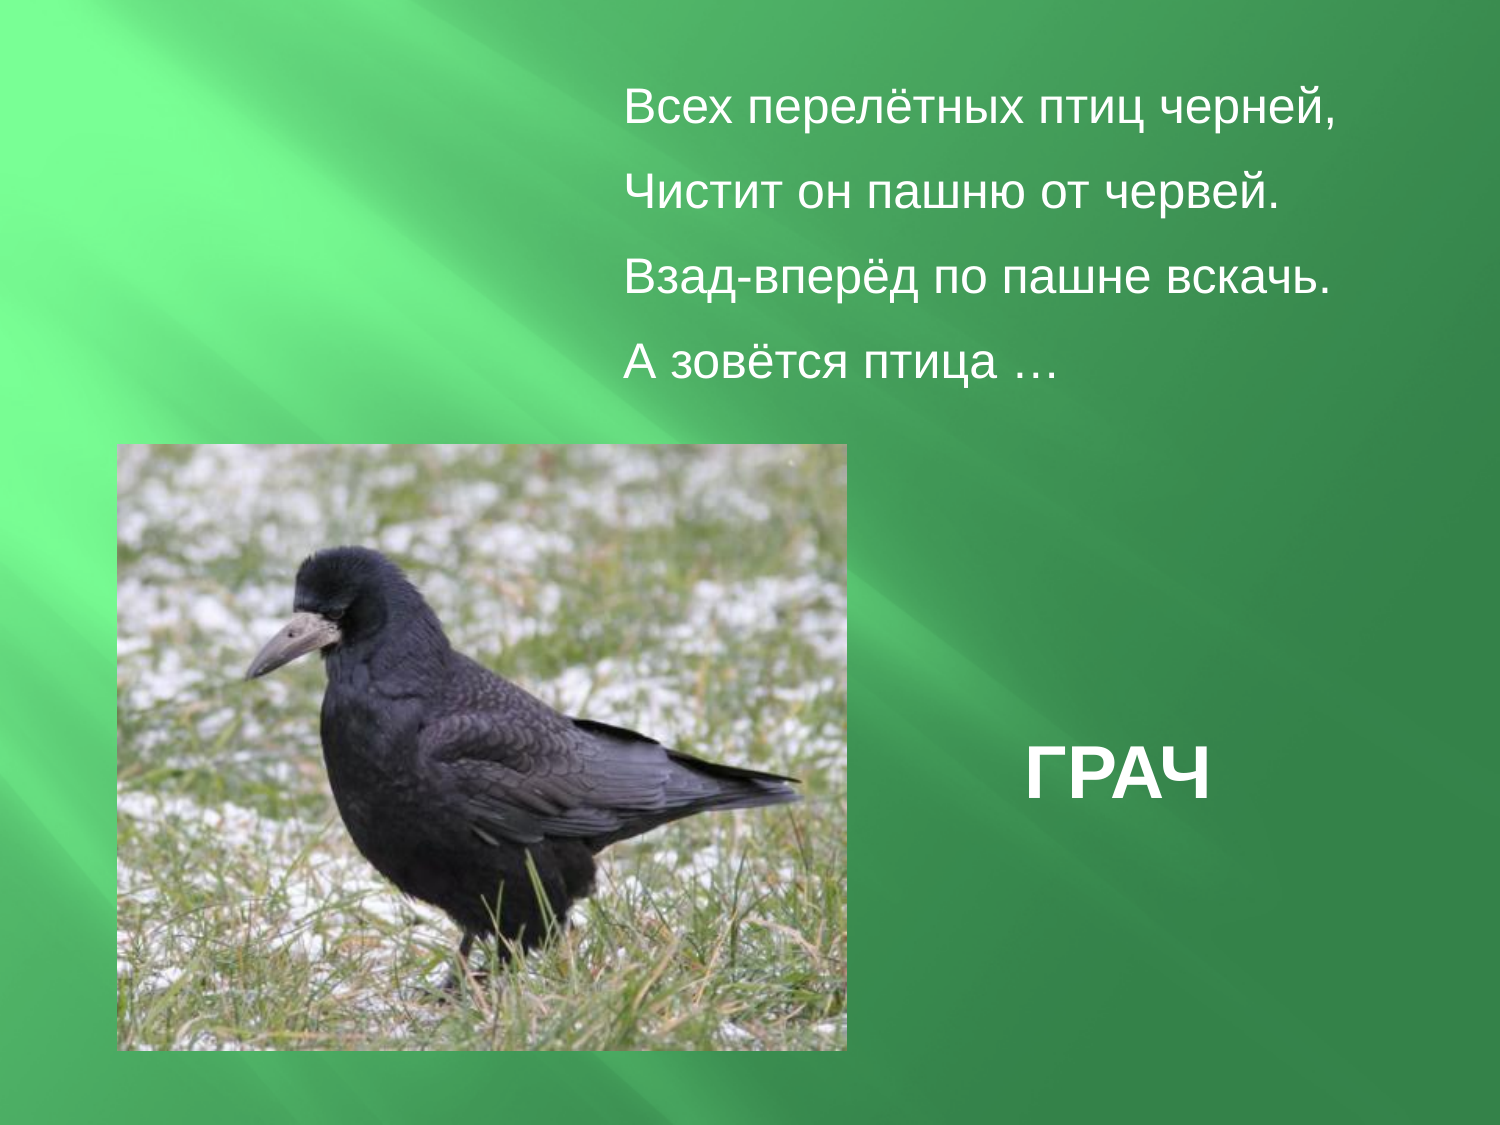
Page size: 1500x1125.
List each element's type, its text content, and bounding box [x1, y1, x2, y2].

picture [116, 443, 847, 1051]
text_box Всех перелётных птиц черней, Чистит он пашню от червей. Взад-вперёд по пашне вскачь. А зовётся птица … [608, 66, 1424, 397]
text_box ГРАЧ [1009, 716, 1412, 821]
